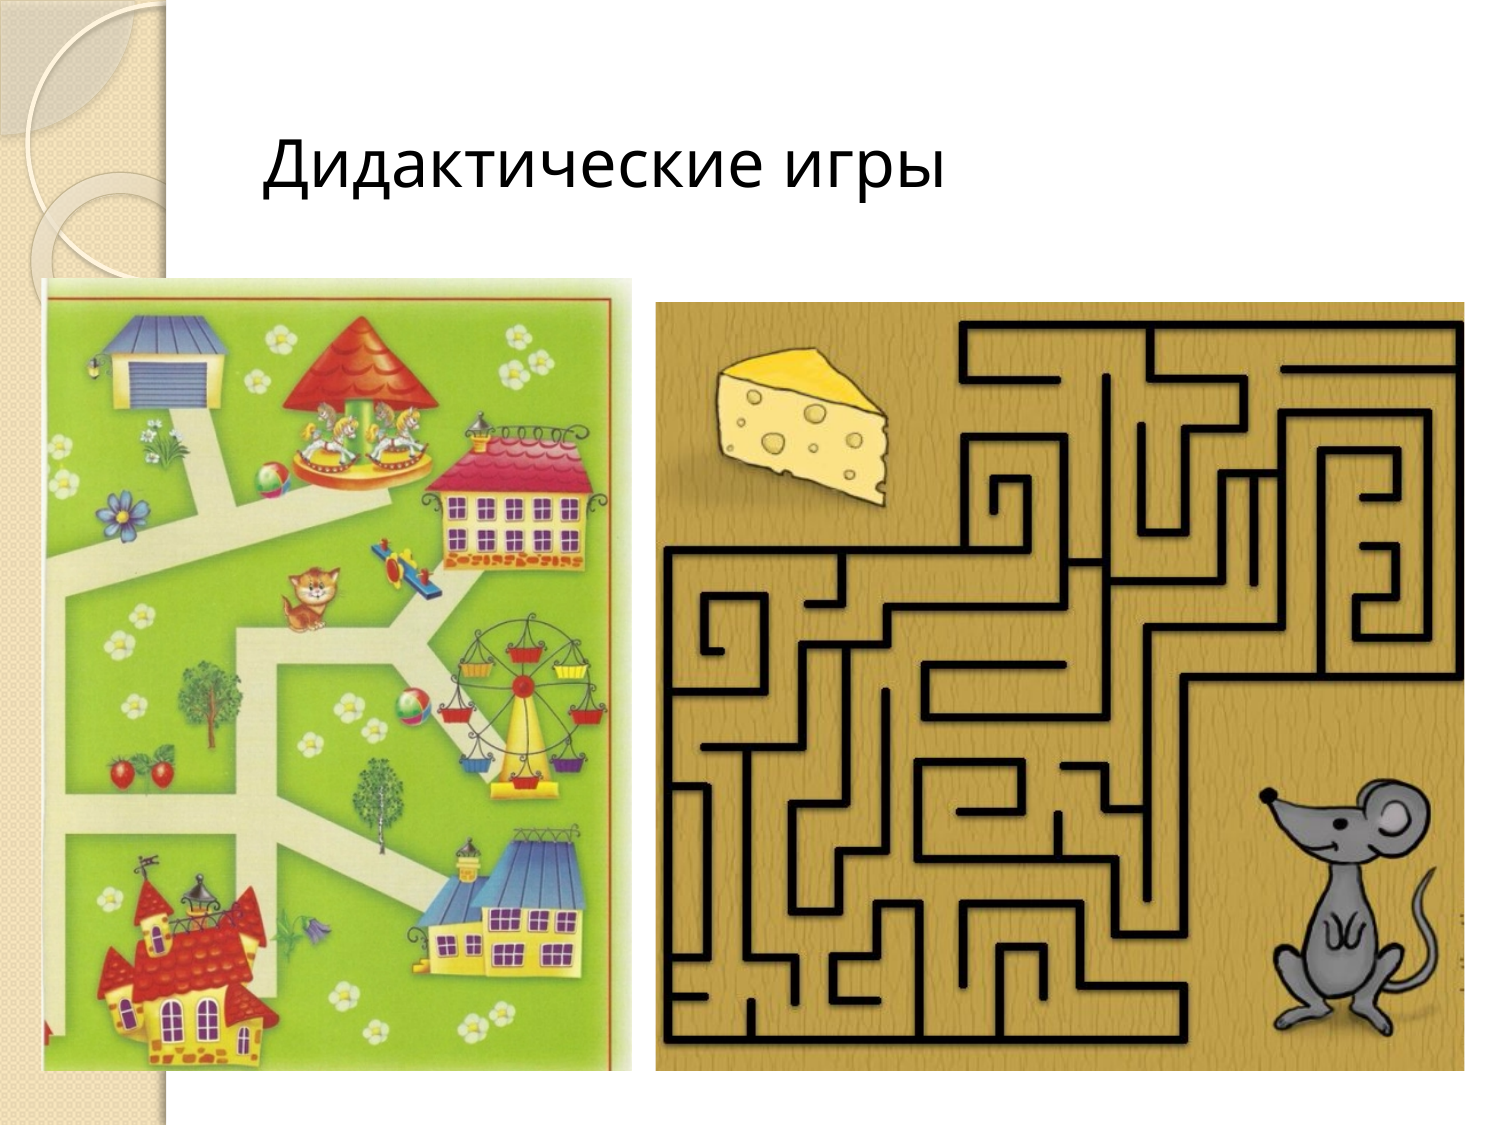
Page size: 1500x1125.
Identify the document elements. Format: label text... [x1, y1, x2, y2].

list Дидактические игры [235, 113, 1466, 244]
picture [655, 302, 1465, 1071]
picture [41, 278, 633, 1071]
